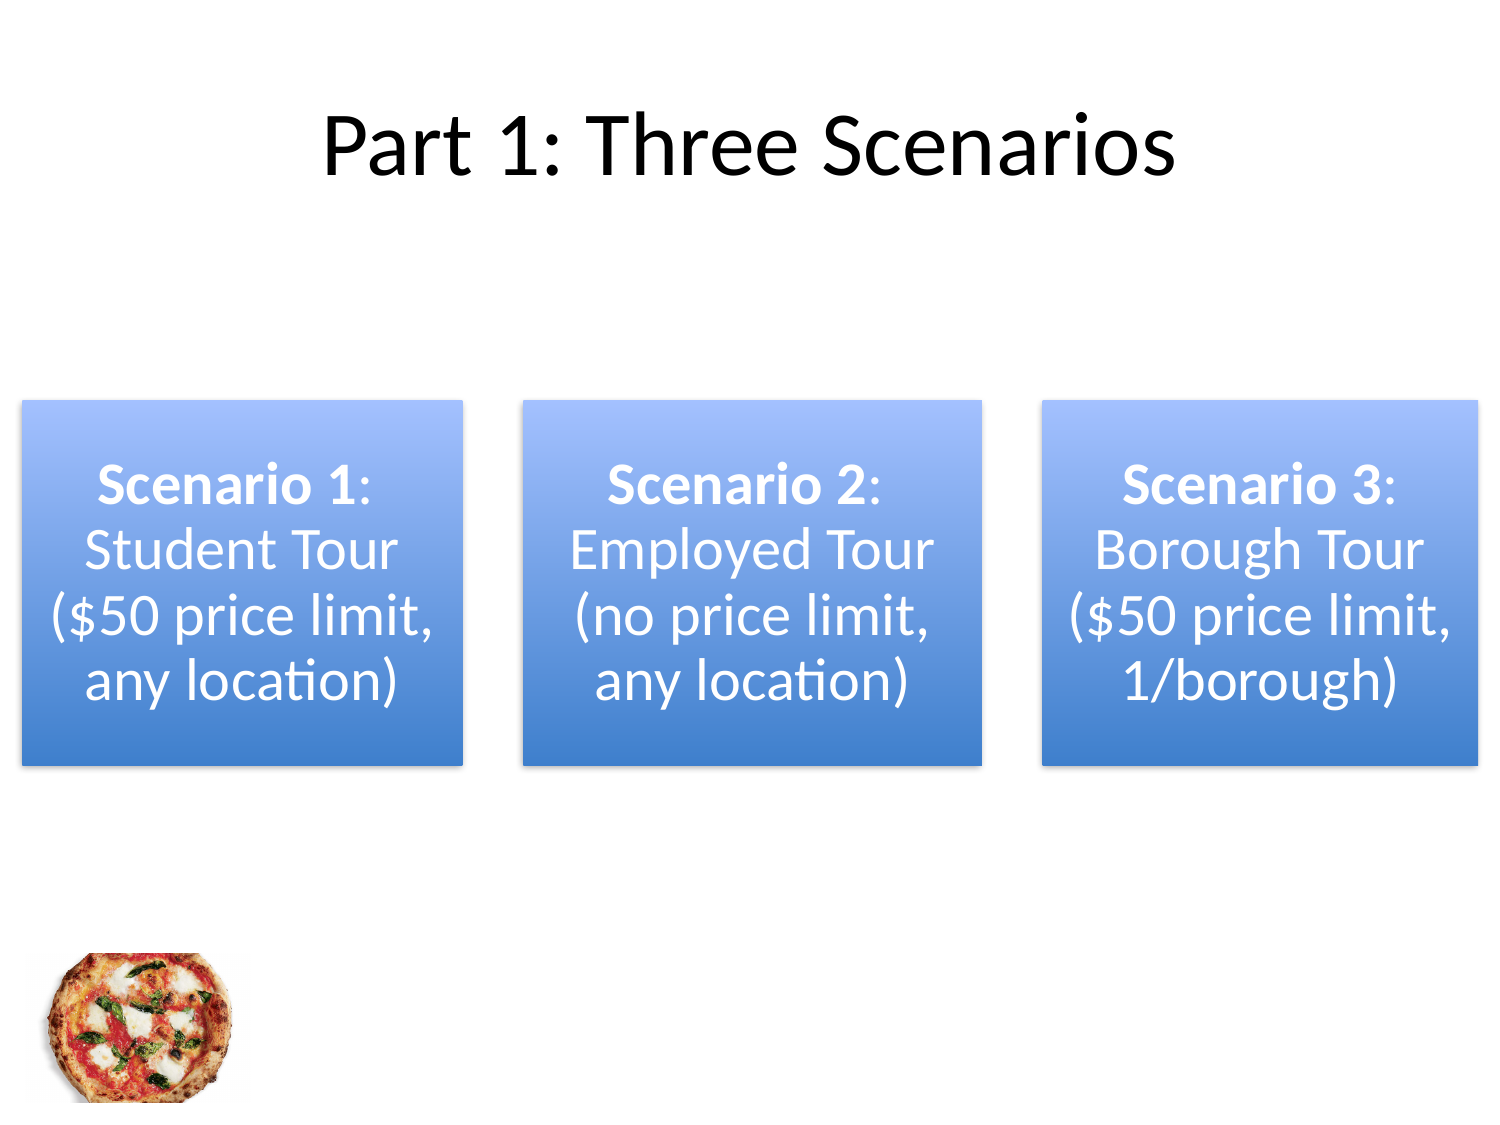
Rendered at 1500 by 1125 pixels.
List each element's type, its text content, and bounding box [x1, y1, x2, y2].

picture [24, 952, 252, 1105]
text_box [21, 249, 1479, 917]
title Part 1: Three Scenarios [75, 45, 1425, 233]
